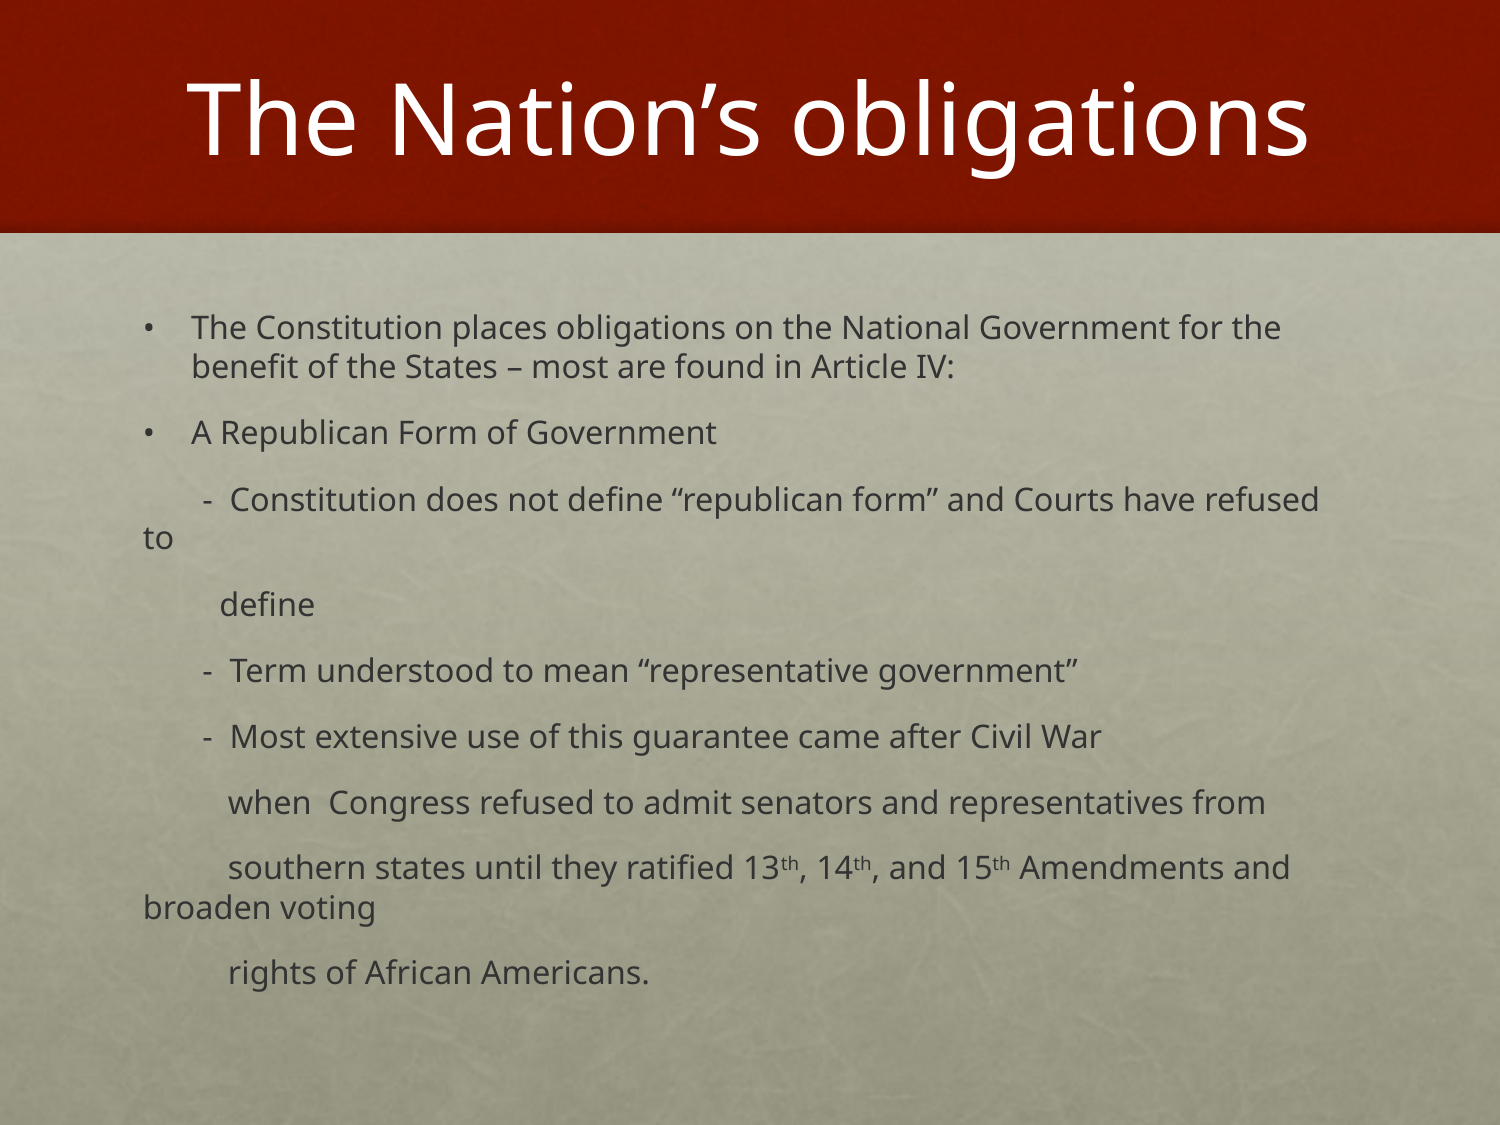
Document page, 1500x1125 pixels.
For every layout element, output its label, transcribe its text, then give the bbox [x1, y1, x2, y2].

list The Constitution places obligations on the National Government for the benefit of the States – most are found in Article IV: A Republican Form of Government - Constitution does not define “republican form” and Courts have refused to define - Term understood to mean “representative government” - Most extensive use of this guarantee came after Civil War when Congress refused to admit senators and representatives from southern states until they ratified 13th, 14th, and 15th Amendments and broaden voting rights of African Americans. [127, 299, 1372, 1005]
picture [0, 214, 1500, 1125]
title The Nation’s obligations [127, 10, 1372, 221]
